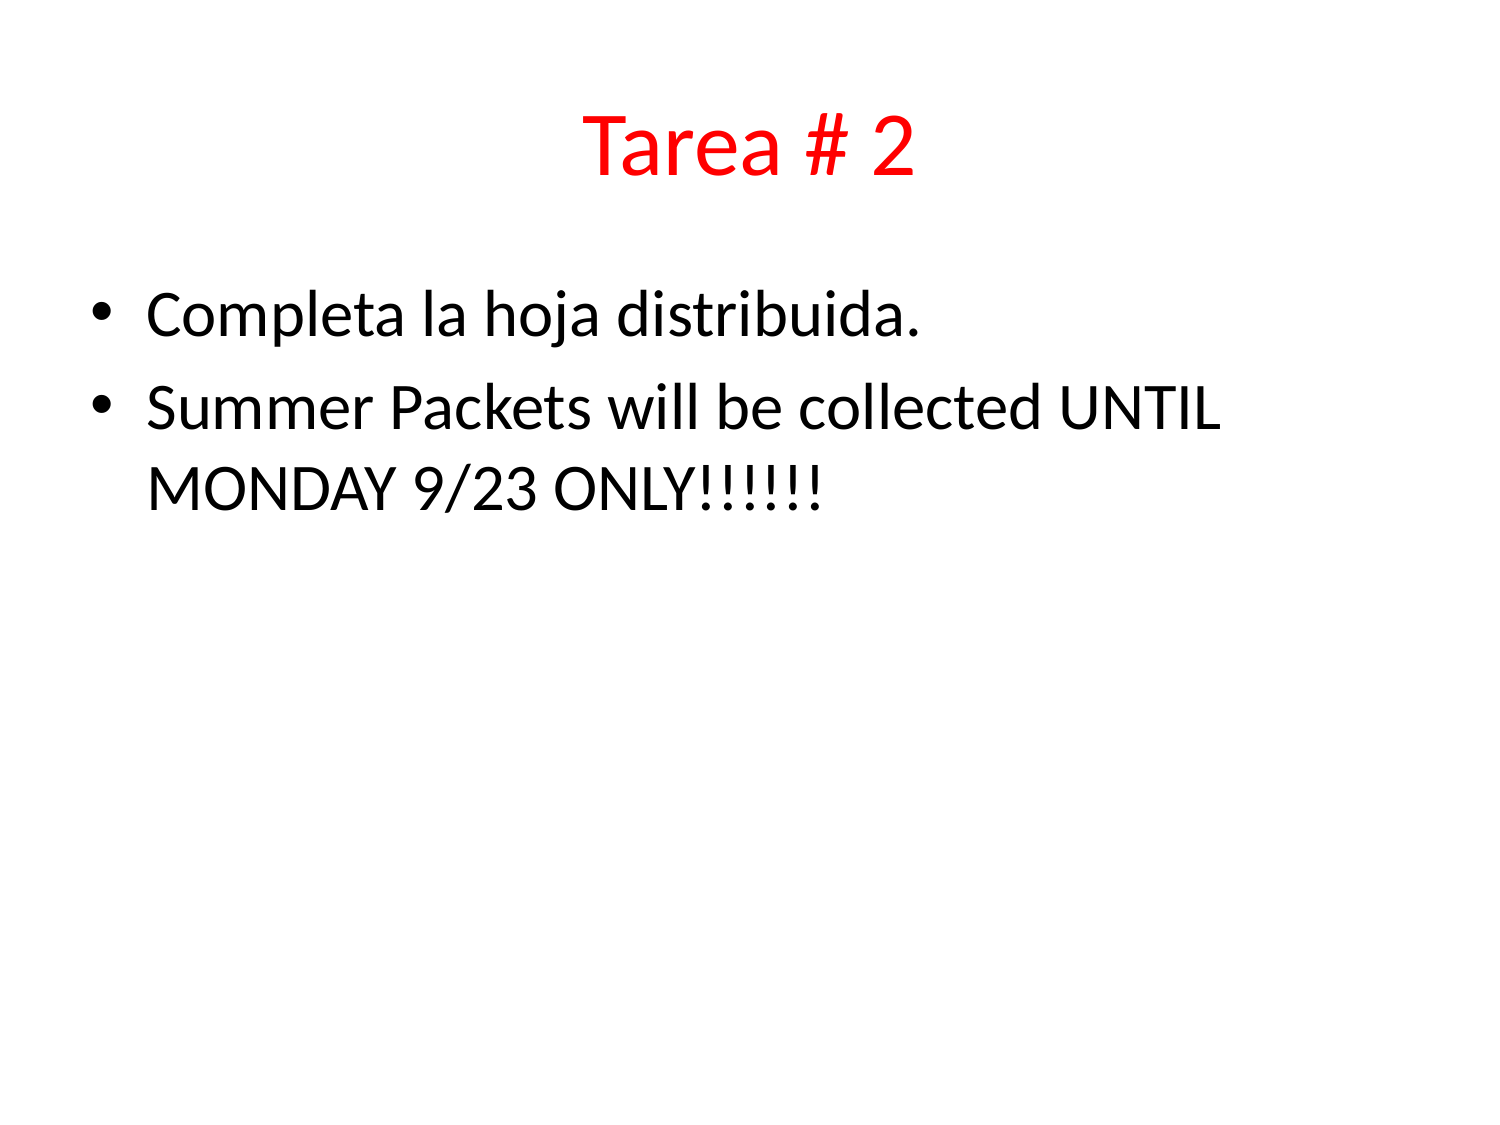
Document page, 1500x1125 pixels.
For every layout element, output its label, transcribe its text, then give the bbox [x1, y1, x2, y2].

title Tarea # 2 [75, 45, 1425, 233]
list Completa la hoja distribuida. Summer Packets will be collected UNTIL MONDAY 9/23 ONLY!!!!!! [75, 262, 1425, 1005]
